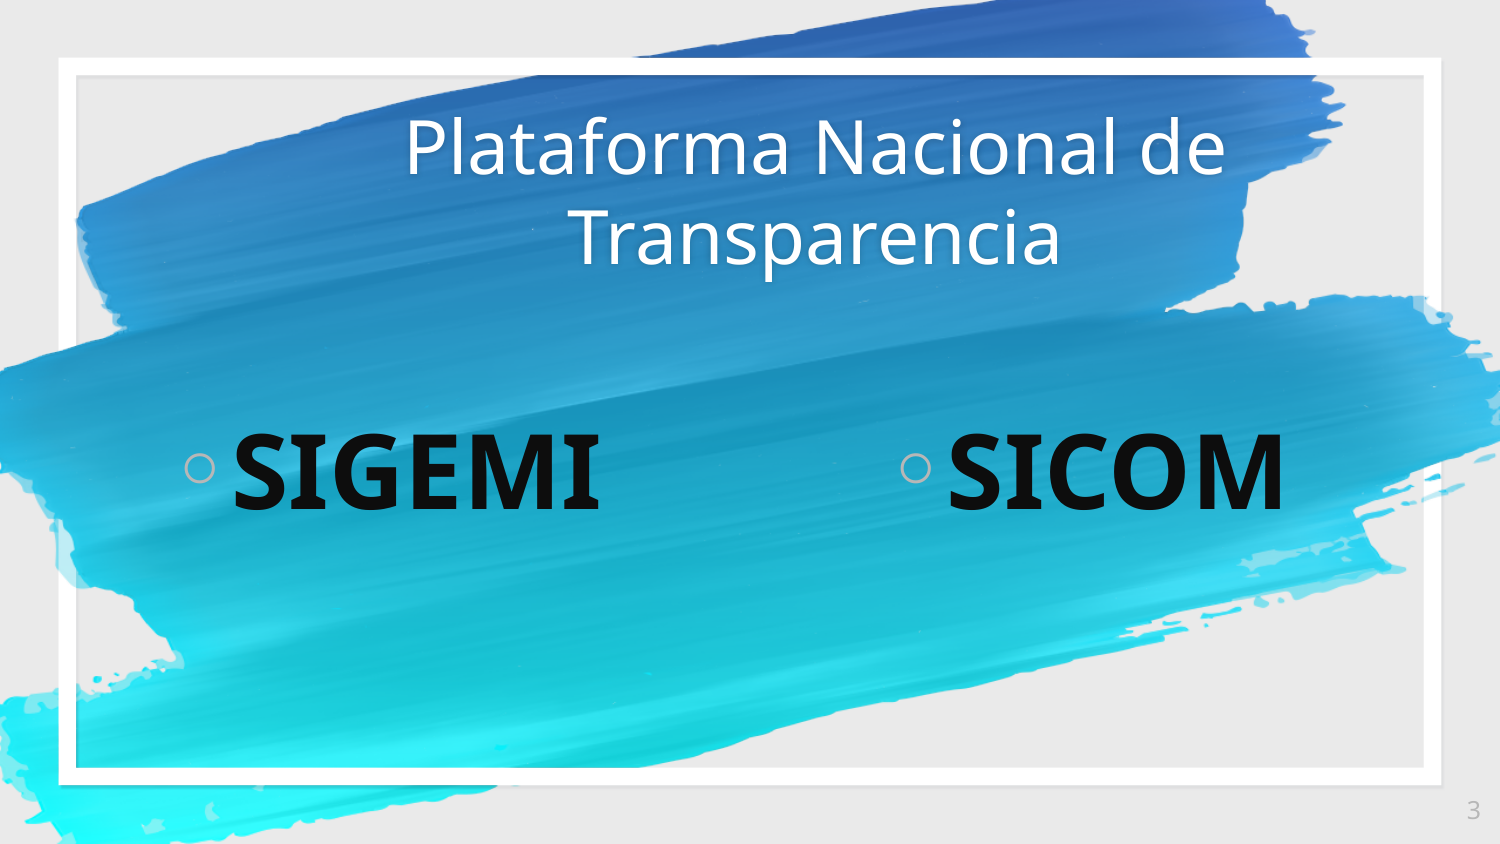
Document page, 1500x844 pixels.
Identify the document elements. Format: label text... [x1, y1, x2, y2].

text_box SICOM [870, 386, 1319, 601]
slide_number 3 [1391, 779, 1482, 844]
title Plataforma Nacional de Transparencia [184, 94, 1447, 285]
picture [0, 0, 1500, 844]
subtitle SIGEMI [155, 386, 688, 601]
